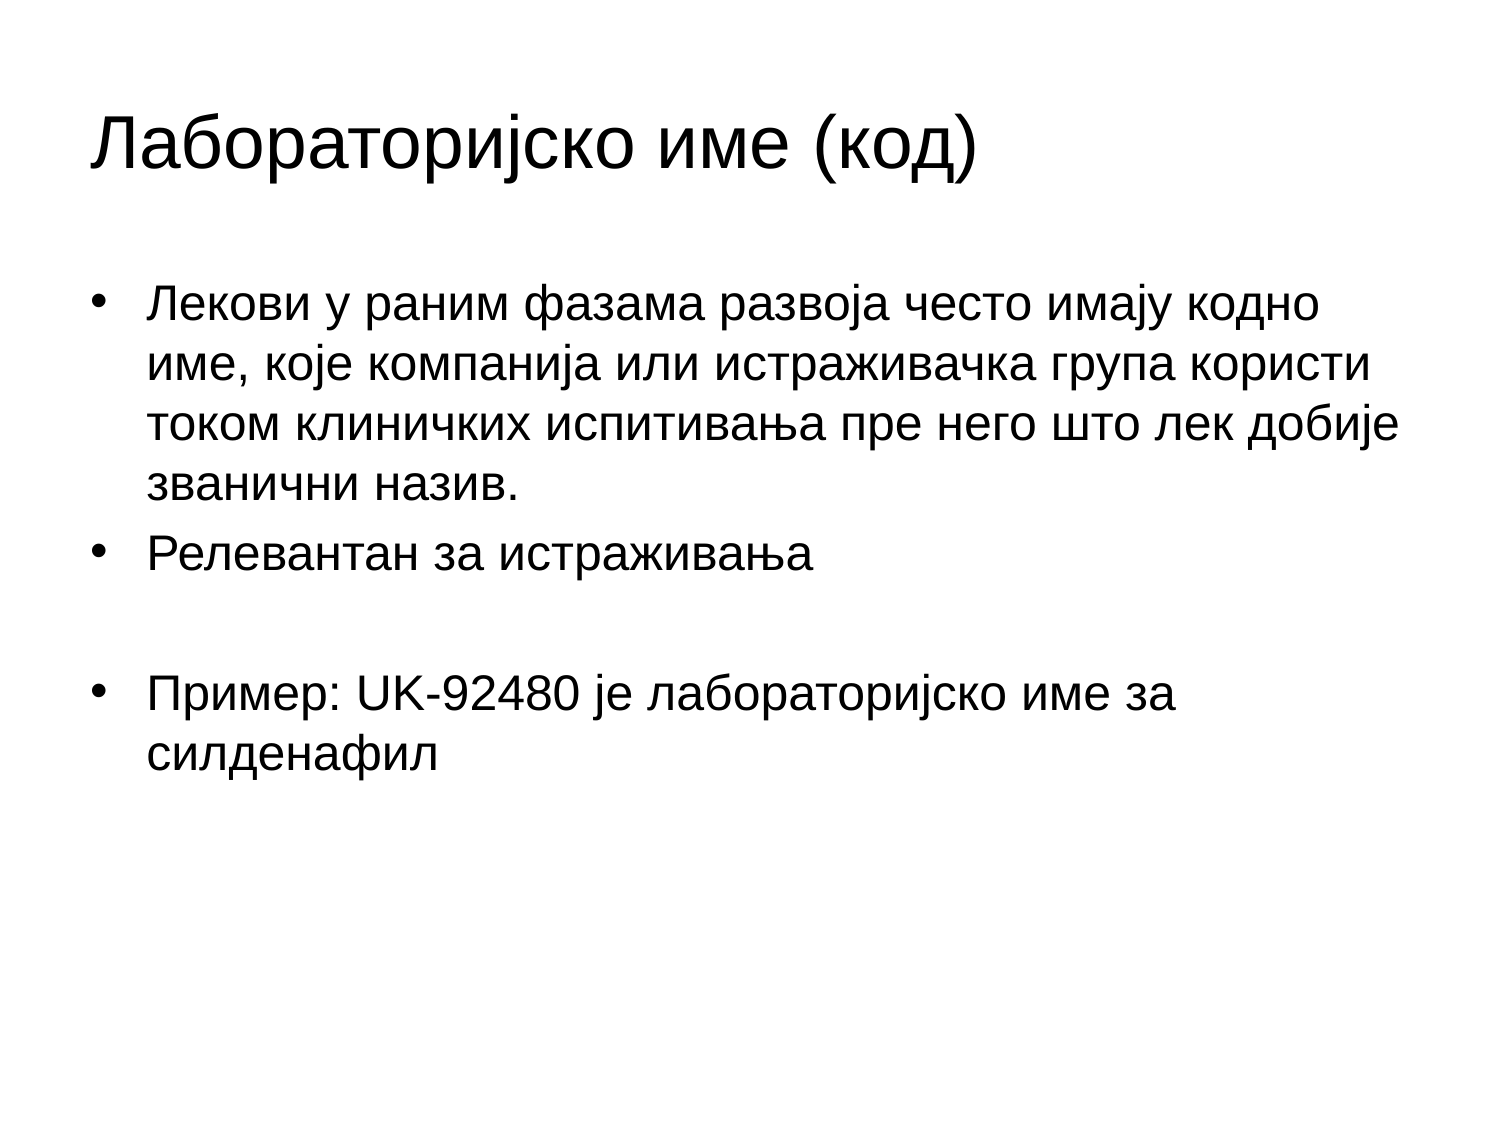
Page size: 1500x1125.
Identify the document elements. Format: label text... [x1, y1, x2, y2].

title Лабораторијско име (код) [75, 45, 1425, 233]
list Лекови у раним фазама развоја често имају кодно име, које компанија или истраживачка група користи током клиничких испитивања пре него што лек добије званични назив. Релевантан за истраживања Пример: UK-92480 је лабораторијско име за силденафил [75, 262, 1425, 1005]
